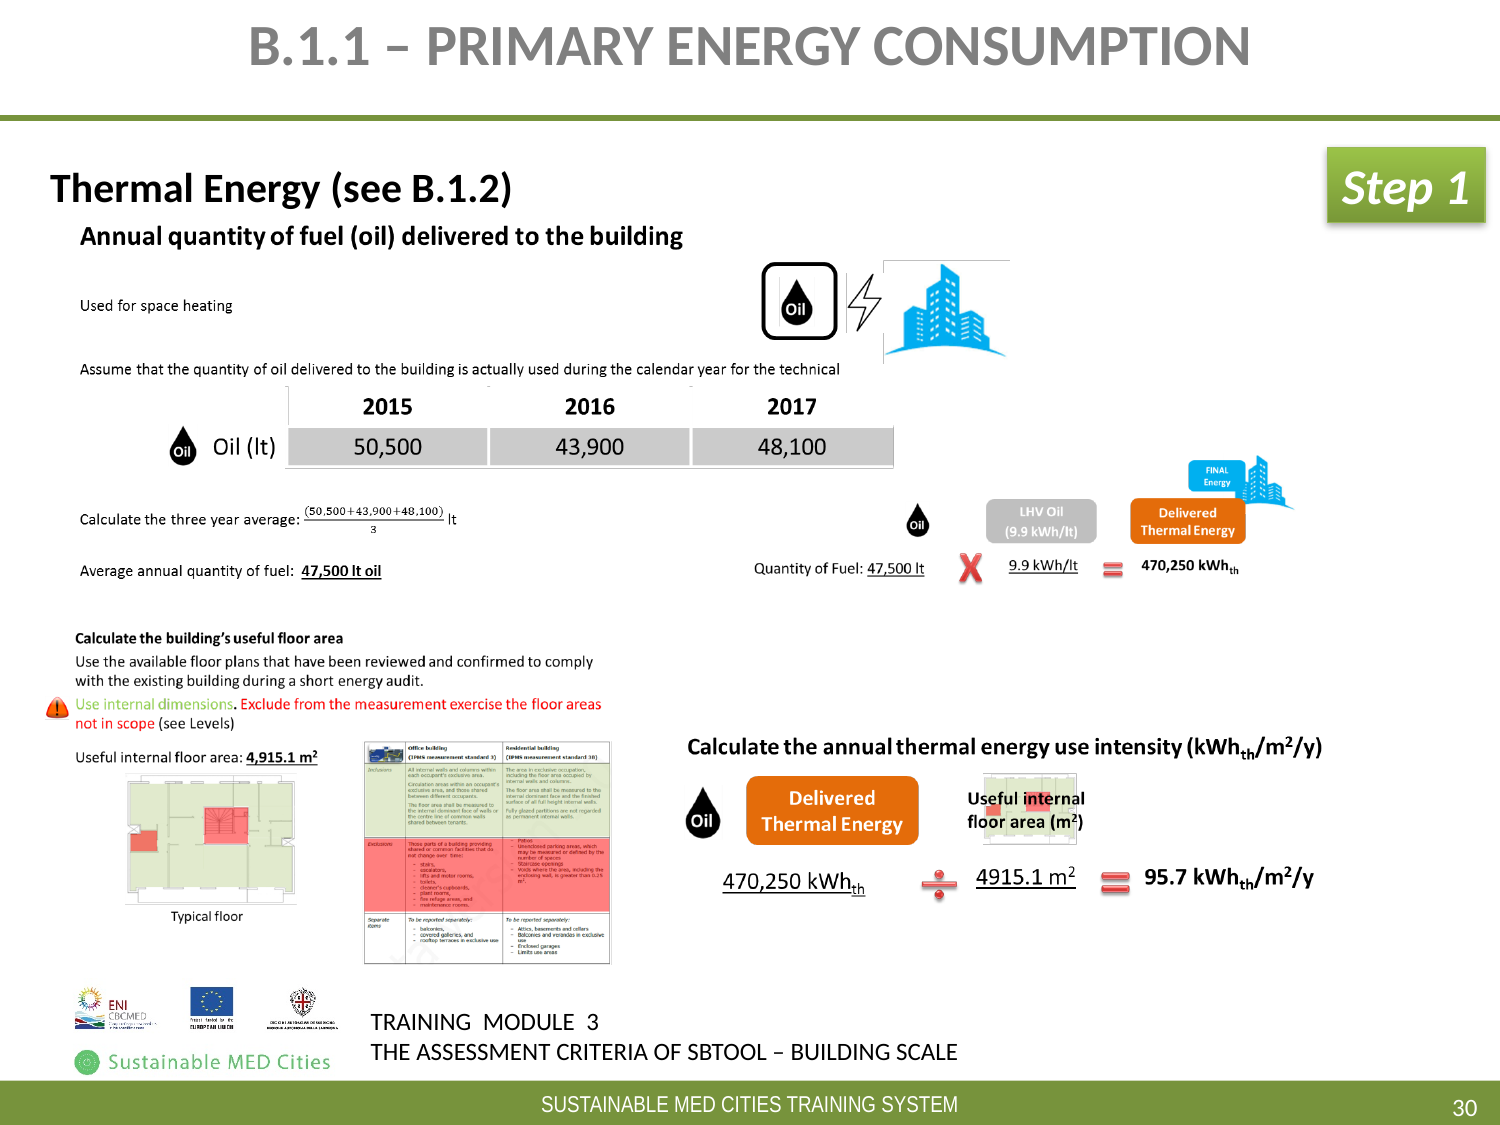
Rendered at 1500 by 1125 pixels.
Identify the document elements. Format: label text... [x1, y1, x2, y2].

text_box Step 1 [1327, 147, 1486, 223]
slide_number 30 [1142, 1076, 1493, 1125]
picture [45, 210, 1486, 965]
picture [62, 978, 356, 1080]
list Thermal Energy (see B.1.2) [35, 153, 1322, 224]
